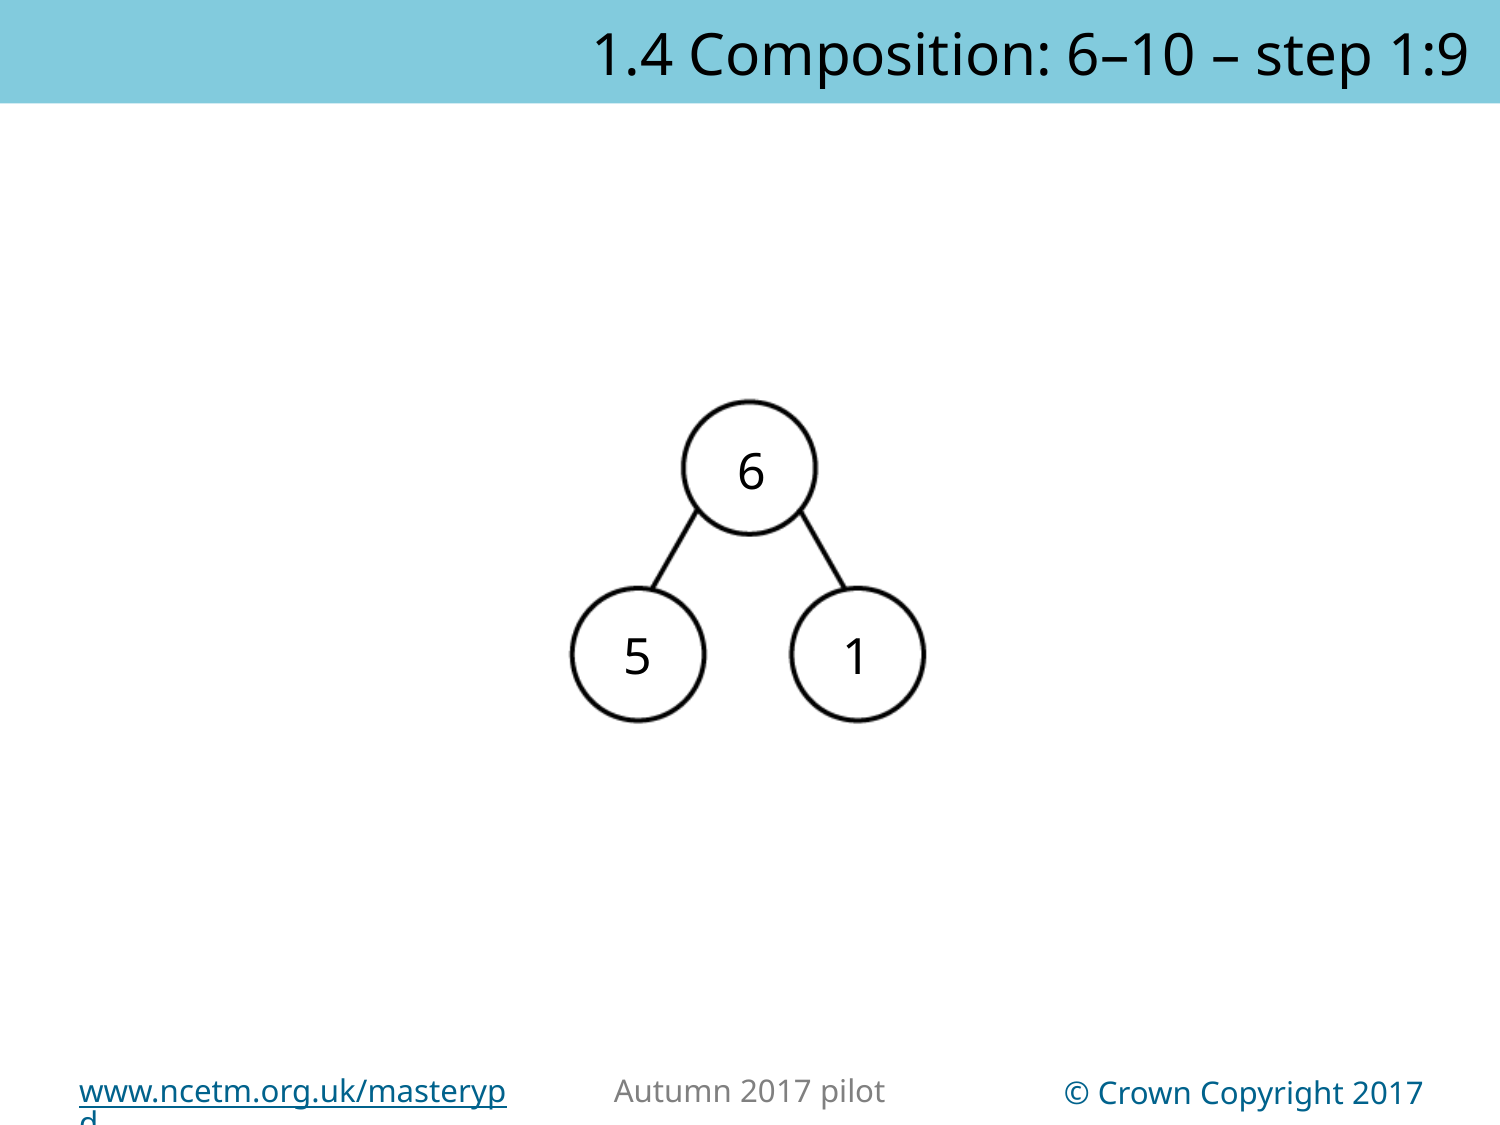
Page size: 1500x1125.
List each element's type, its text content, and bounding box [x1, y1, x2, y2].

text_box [533, 373, 966, 752]
list 1.4 Composition: 6–10 – step 1:9 [0, 0, 1500, 104]
